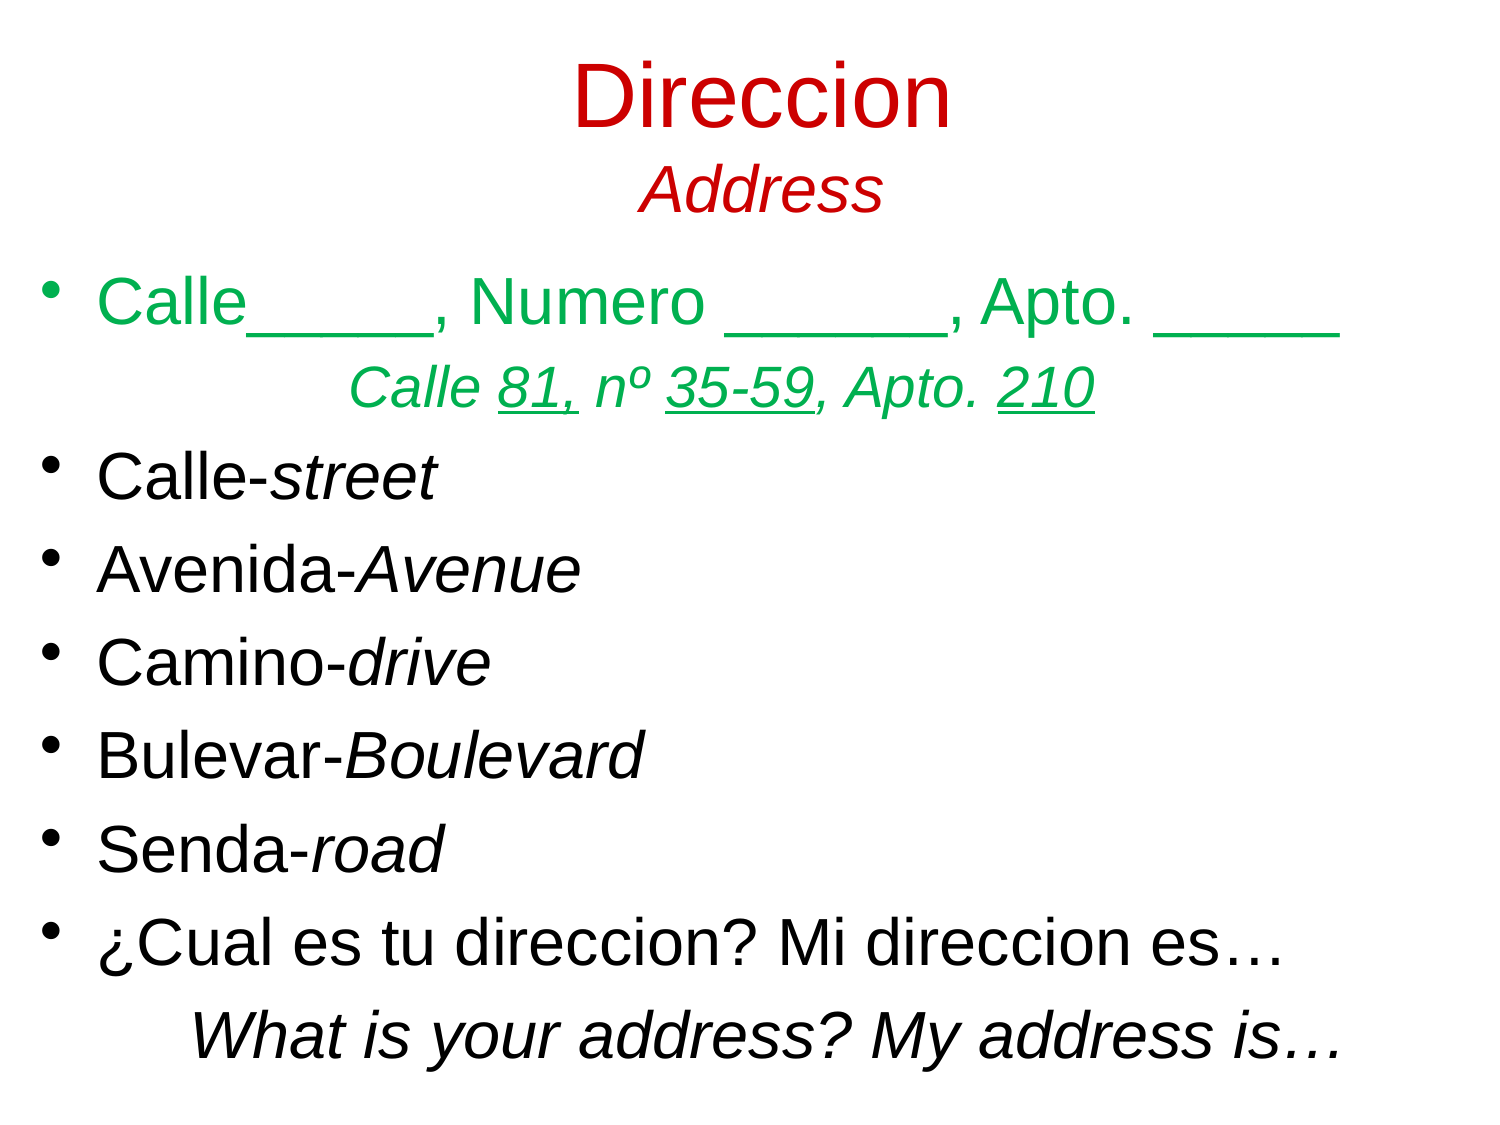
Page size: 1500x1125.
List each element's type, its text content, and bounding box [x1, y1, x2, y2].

title Direccion Address [125, 37, 1400, 225]
list Calle_____, Numero ______, Apto. _____ Calle 81, nº 35-59, Apto. 210 Calle-street Avenida-Avenue Camino-drive Bulevar-Boulevard Senda-road ¿Cual es tu direccion? Mi direccion es… What is your address? My address is… [24, 249, 1413, 1075]
